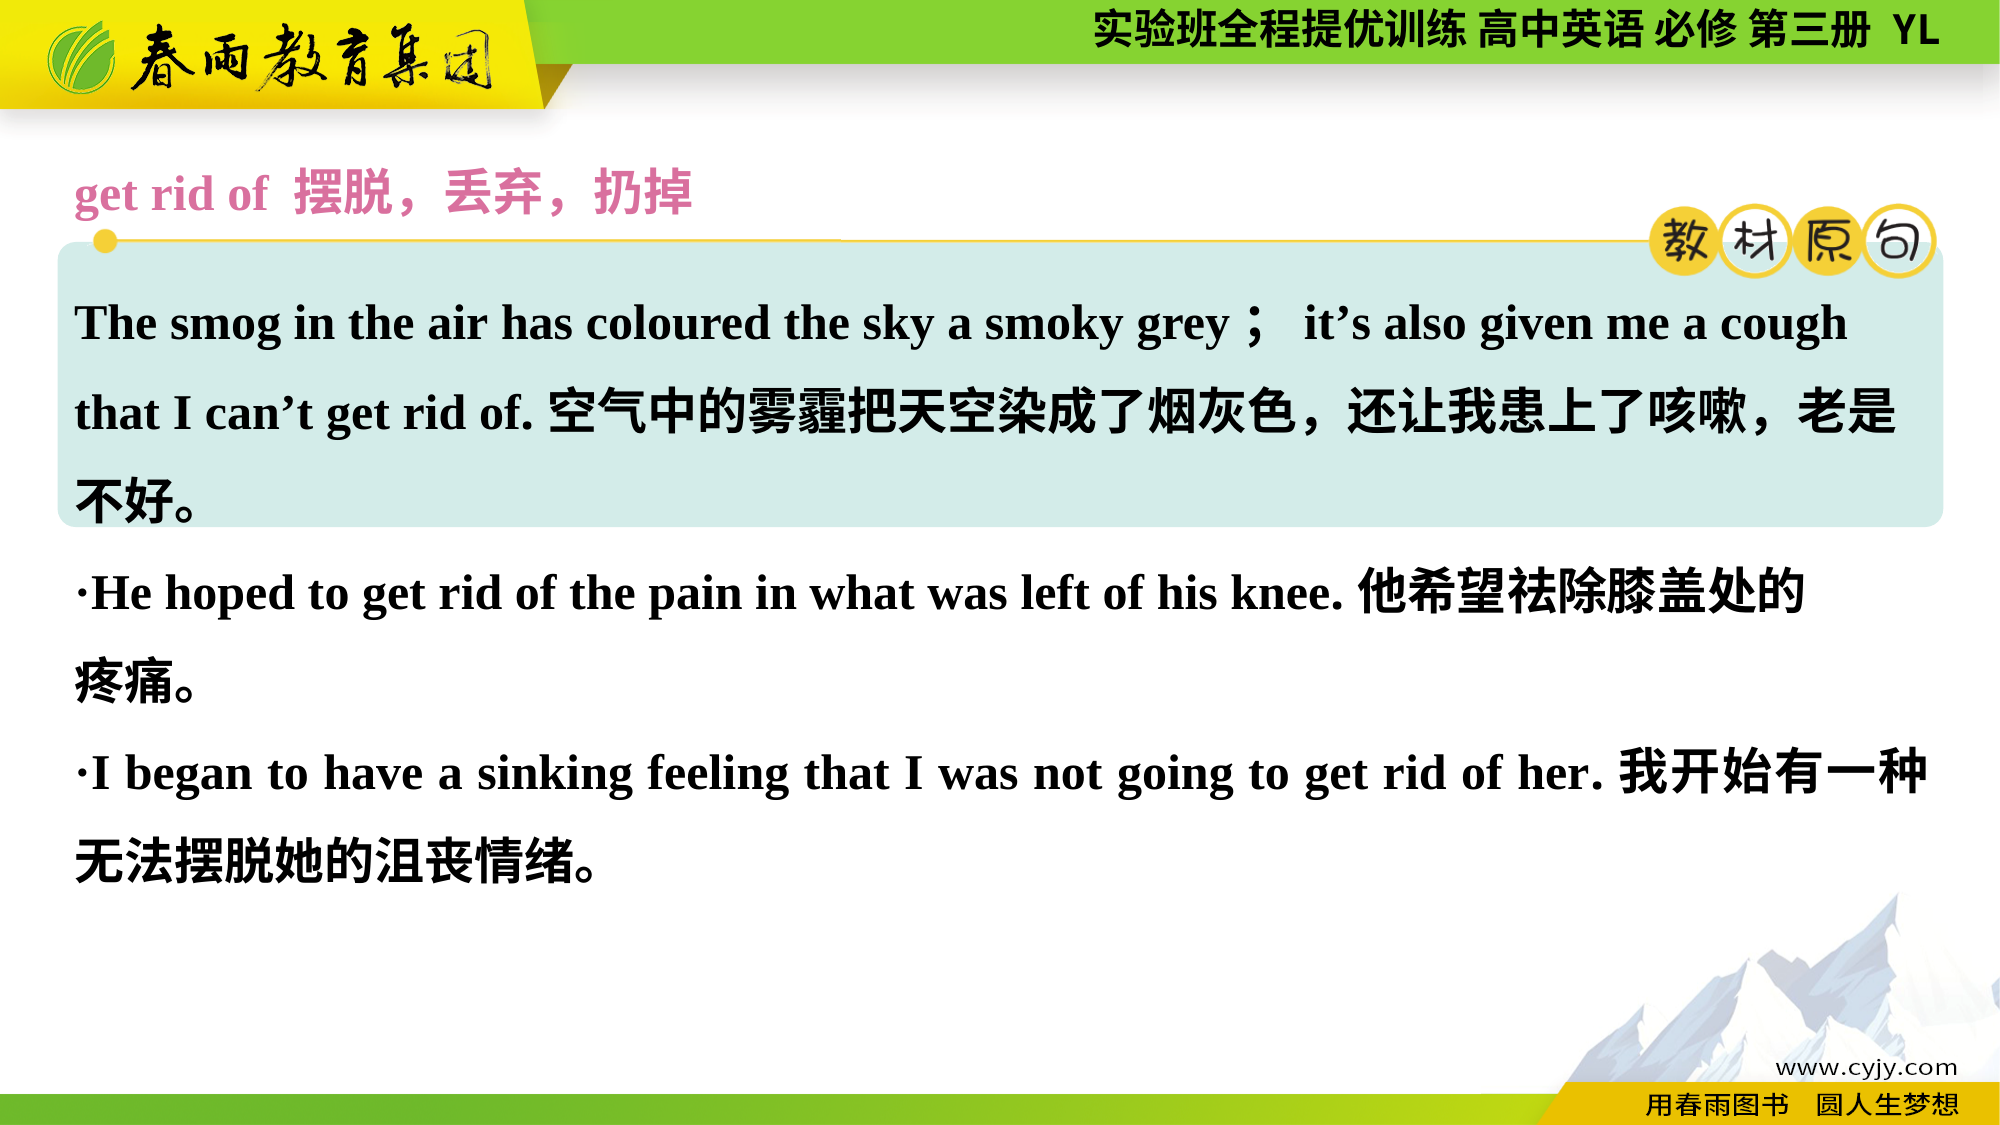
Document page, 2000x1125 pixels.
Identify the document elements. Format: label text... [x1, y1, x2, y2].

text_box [87, 194, 1938, 281]
list get rid of 摆脱，丢弃，扔掉 The smog in the air has coloured the sky a smoky grey；it’s also given me a cough that I can’t get rid of.空气中的雾霾把天空染成了烟灰色，还让我患上了咳嗽，老是 不好。 ·He hoped to get rid of the pain in what was left of his knee.他希望祛除膝盖处的 疼痛。 ·I began to have a sinking feeling that I was not going to get rid of her.我开始有一种无法摆脱她的沮丧情绪。 [59, 122, 1944, 905]
picture [0, 0, 2000, 1125]
